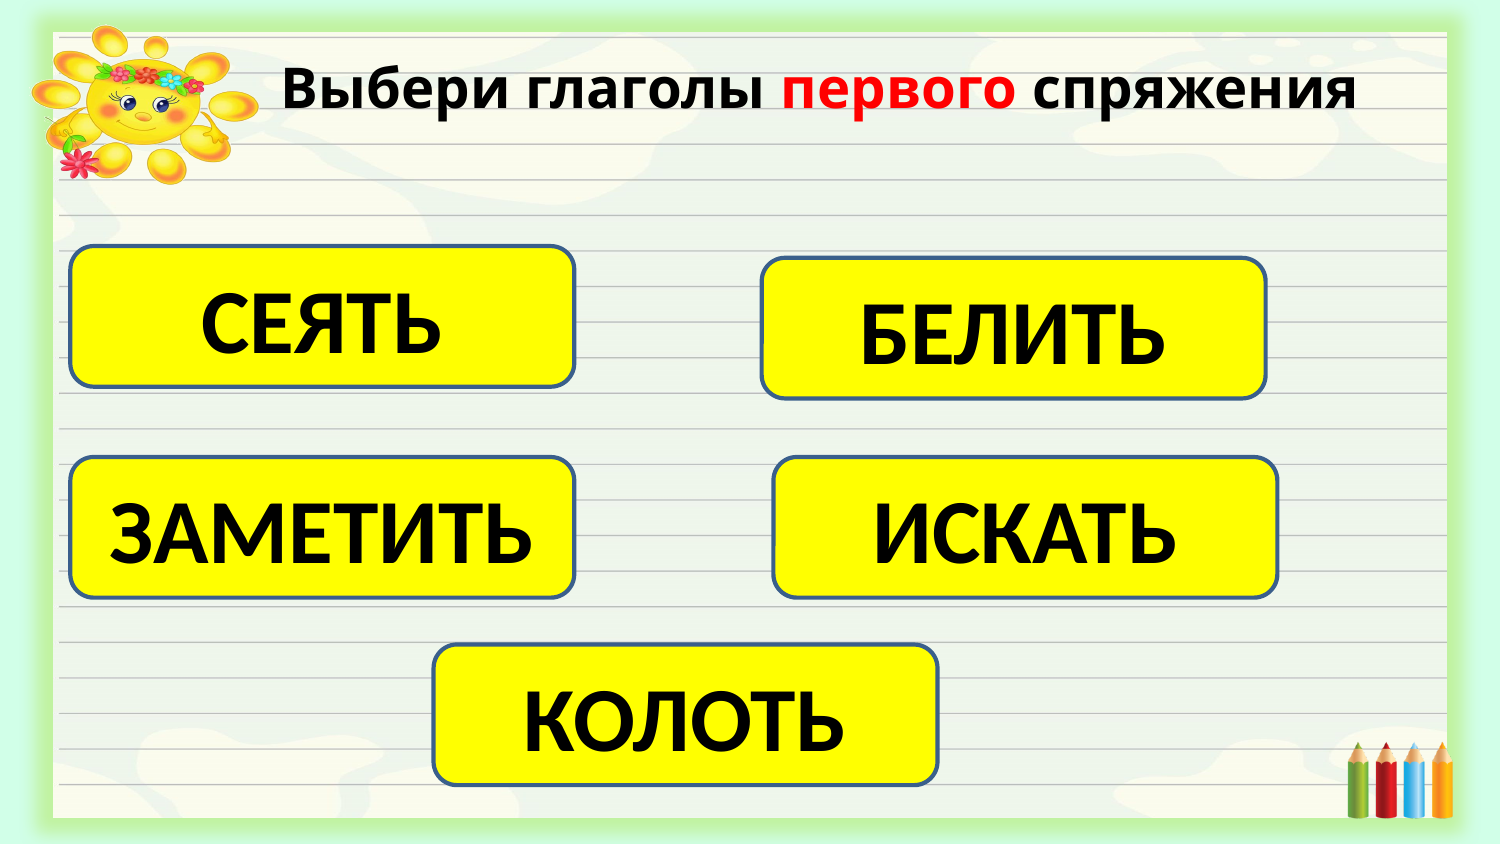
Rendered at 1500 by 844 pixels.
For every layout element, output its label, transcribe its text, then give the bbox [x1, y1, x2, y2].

text_box ИСКАТЬ [771, 454, 1280, 600]
text_box Выбери глаголы первого спряжения [269, 46, 1418, 126]
text_box СЕЯТЬ [68, 243, 577, 389]
text_box КОЛОТЬ [431, 642, 940, 788]
picture [29, 23, 1459, 819]
text_box ЗАМЕТИТЬ [68, 454, 577, 600]
text_box БЕЛИТЬ [759, 255, 1268, 401]
